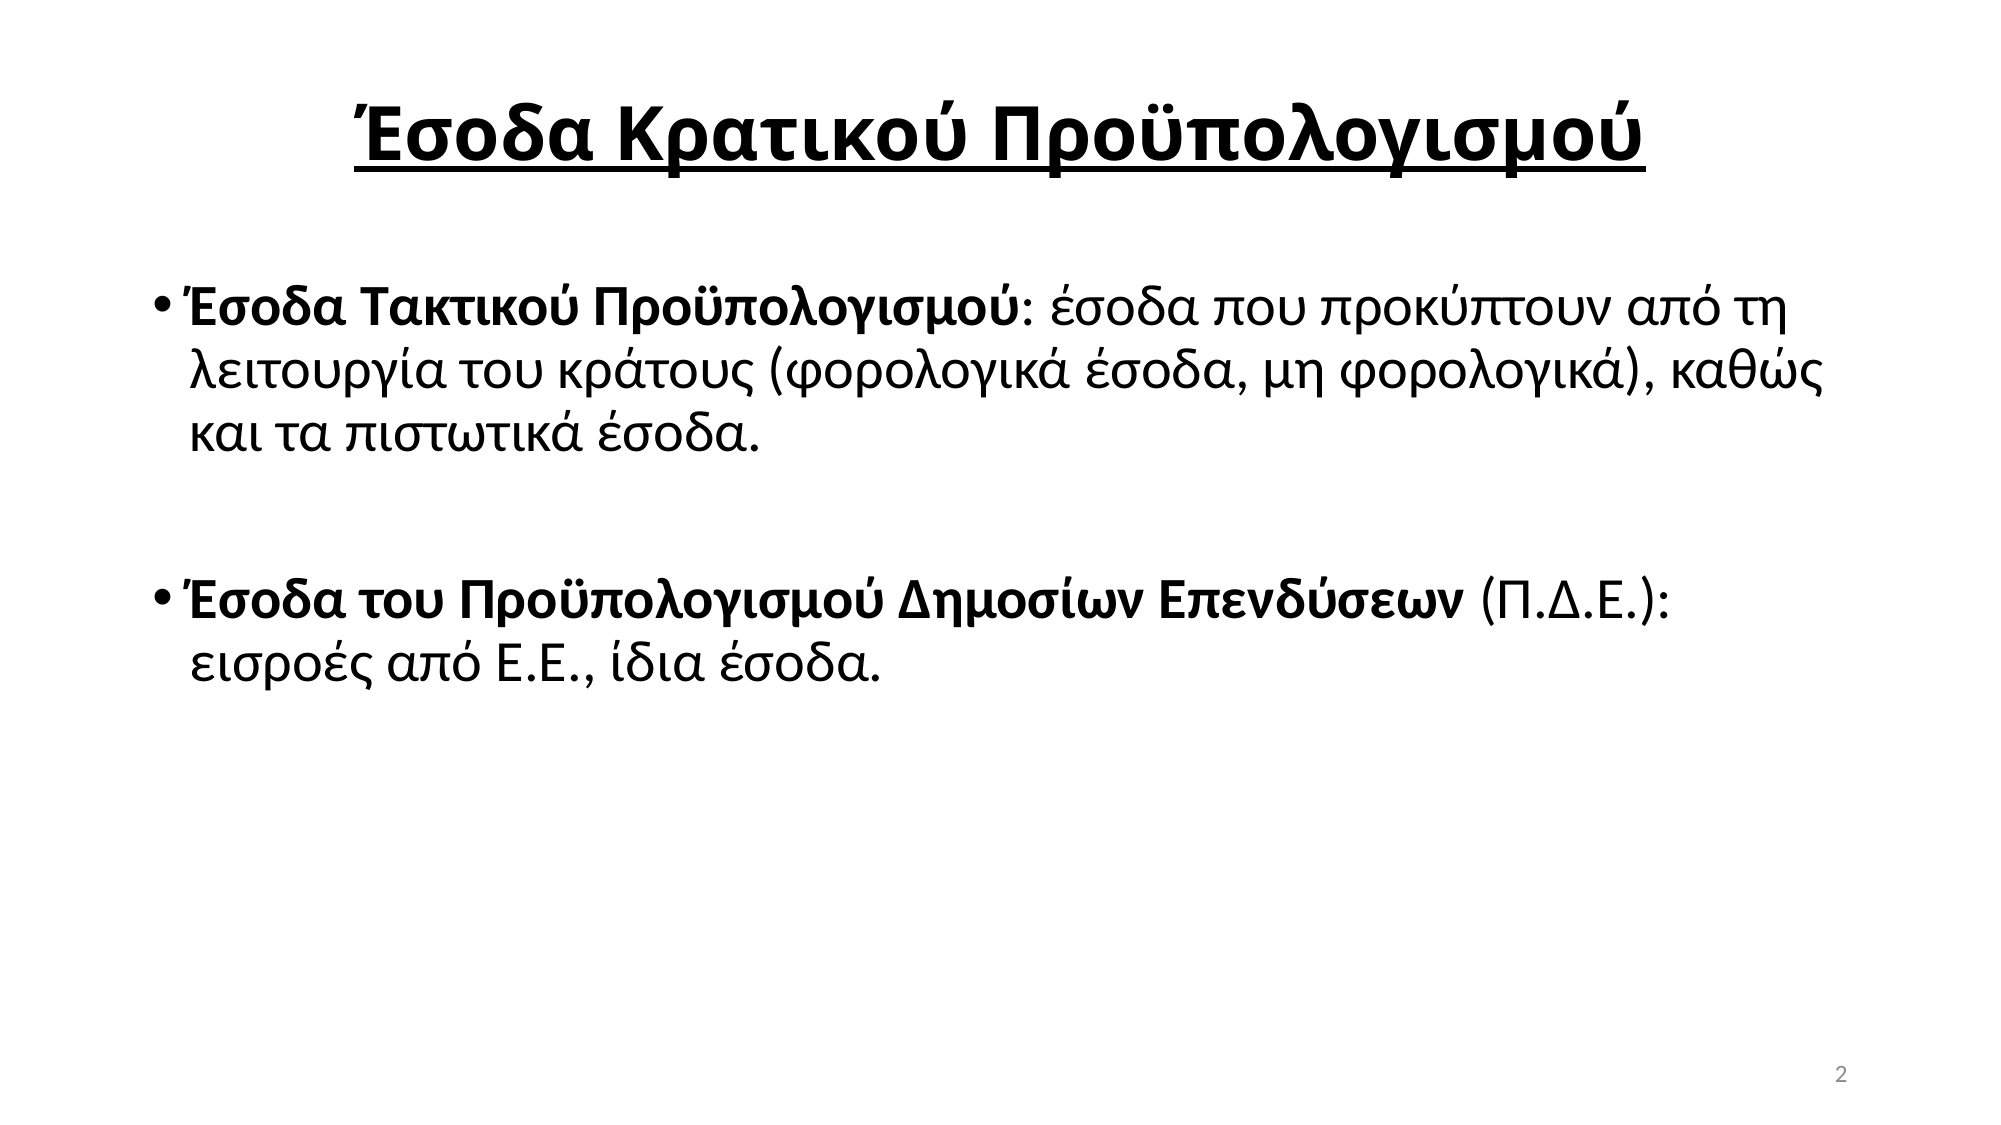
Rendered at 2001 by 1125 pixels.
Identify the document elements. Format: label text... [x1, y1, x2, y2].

list Έσοδα Τακτικού Προϋπολογισμού: έσοδα που προκύπτουν από τη λειτουργία του κράτους (φορολογικά έσοδα, μη φορολογικά), καθώς και τα πιστωτικά έσοδα. Έσοδα του Προϋπολογισμού Δημοσίων Επενδύσεων (Π.Δ.Ε.): εισροές από Ε.Ε., ίδια έσοδα. [137, 267, 1863, 1014]
title Έσοδα Κρατικού Προϋπολογισμού [137, 59, 1863, 214]
slide_number 2 [1412, 1042, 1863, 1103]
